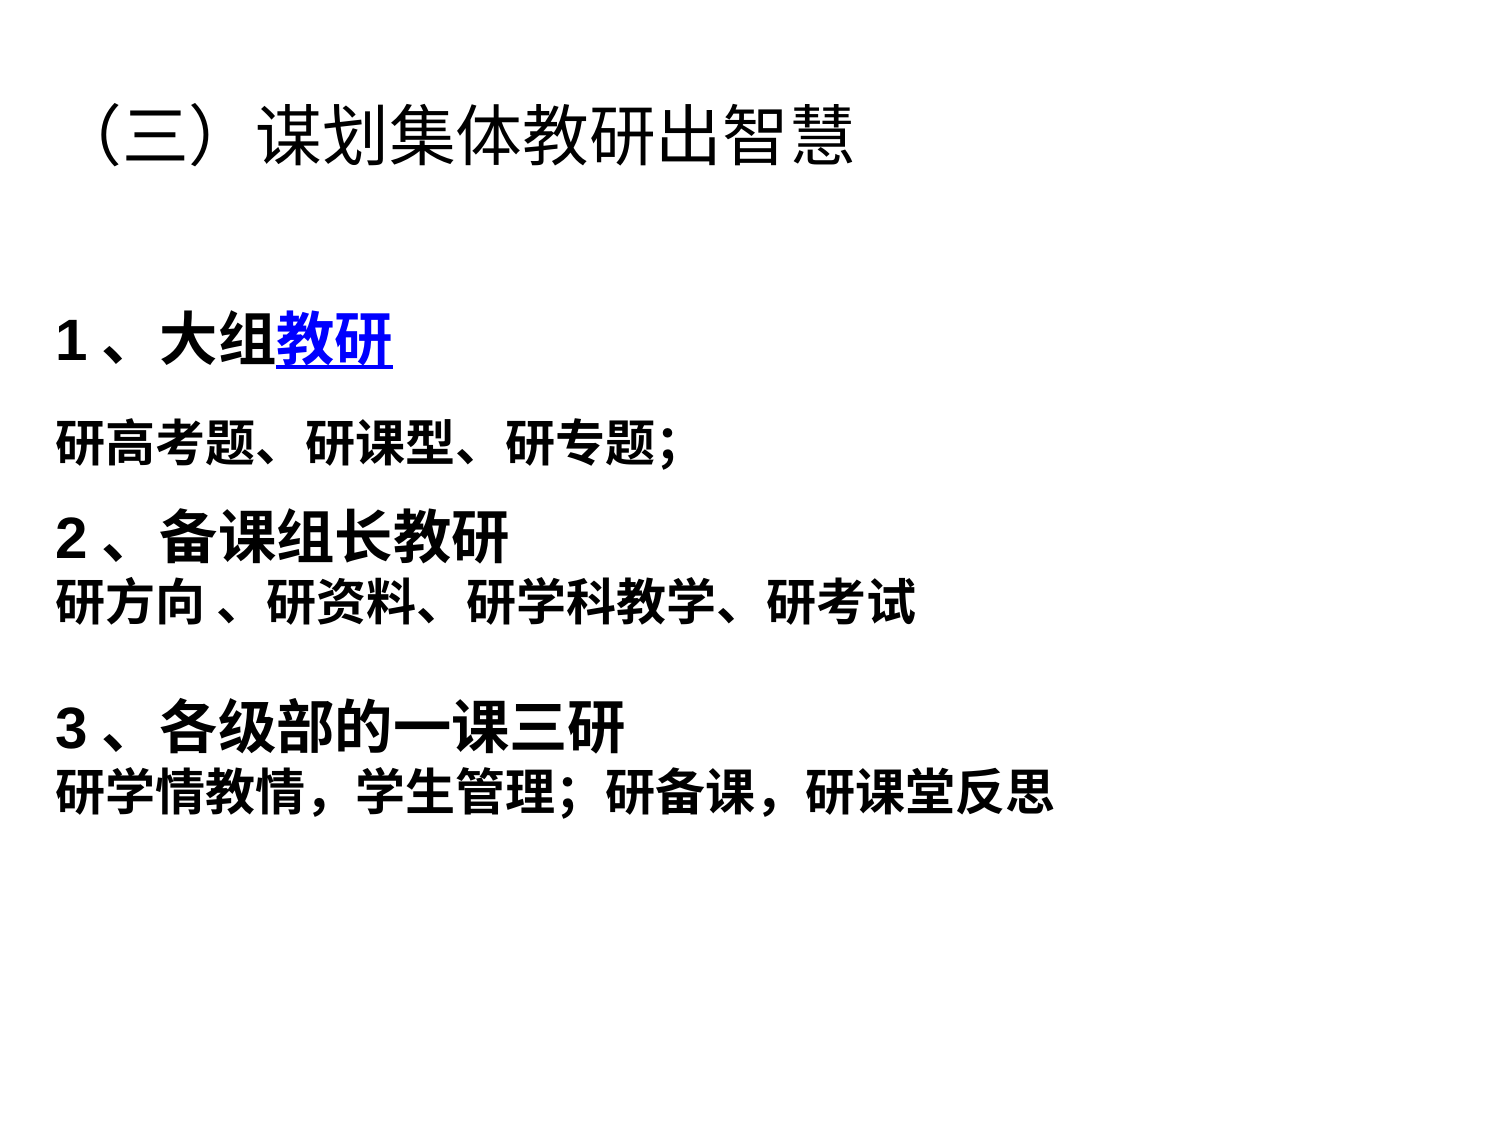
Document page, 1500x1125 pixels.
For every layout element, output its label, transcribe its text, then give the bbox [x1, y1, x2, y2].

text_box （三）谋划集体教研出智慧 1、大组教研 研高考题、研课型、研专题； 2、备课组长教研 研方向 、研资料、研学科教学、研考试 3、各级部的一课三研 研学情教情，学生管理；研备课，研课堂反思 [40, 86, 1413, 828]
